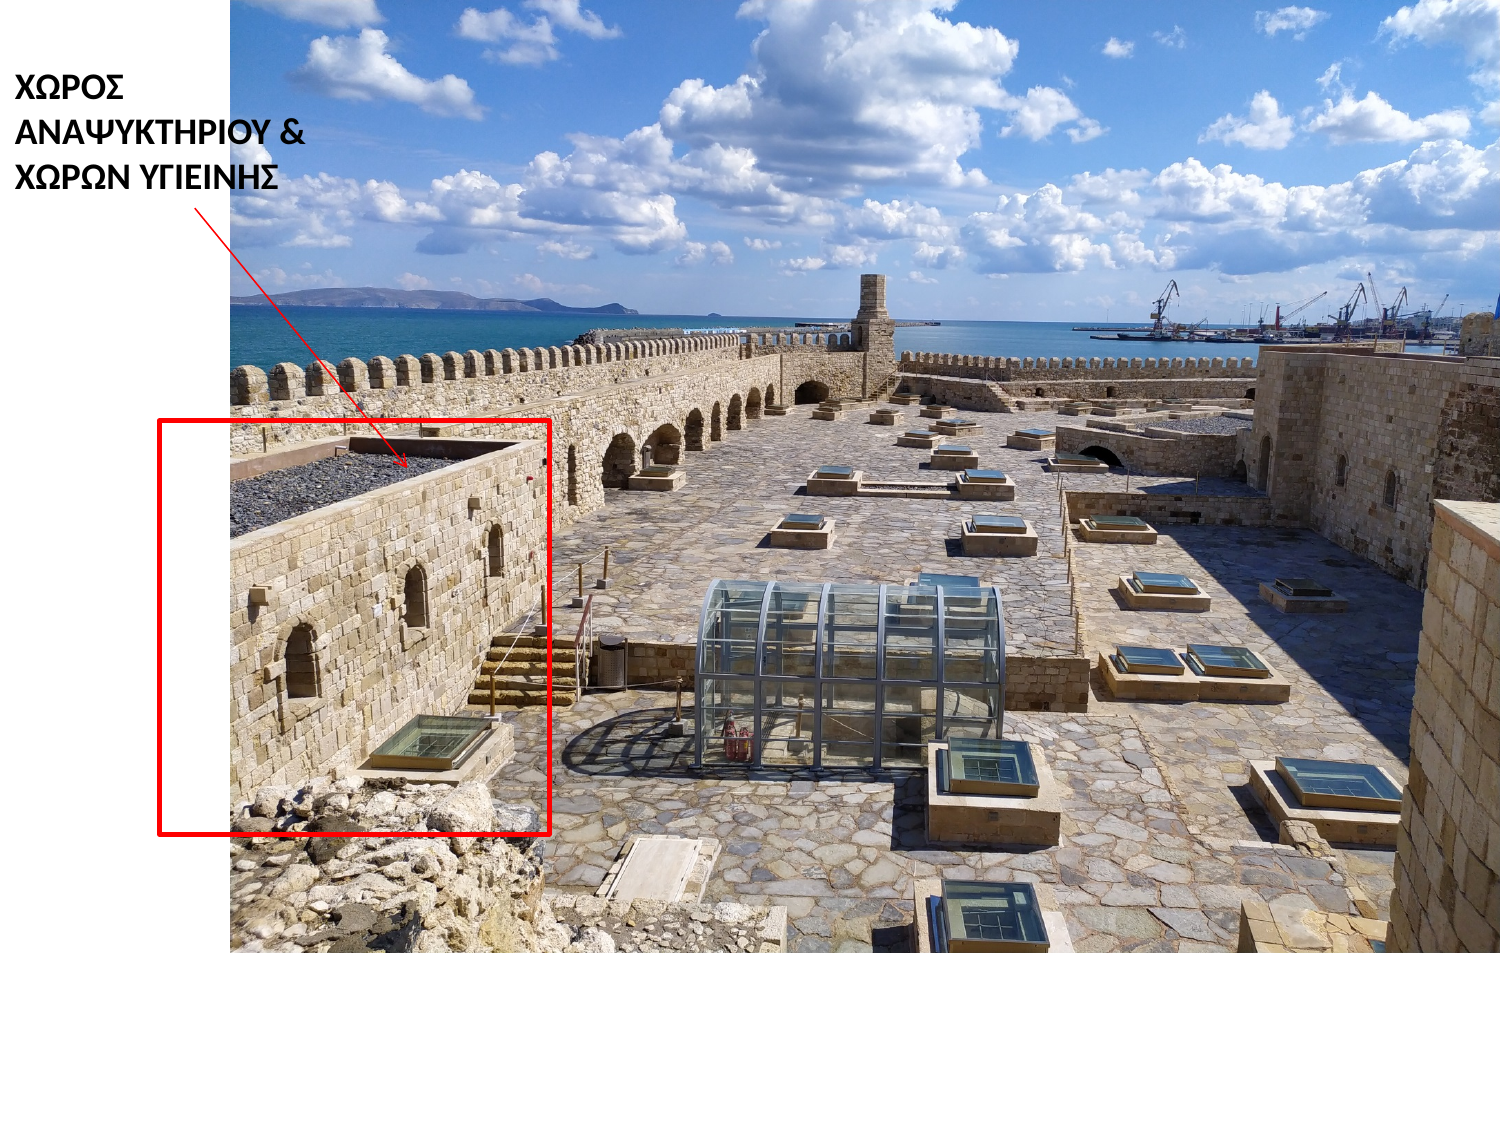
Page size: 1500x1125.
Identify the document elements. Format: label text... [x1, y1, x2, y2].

picture [229, 0, 1500, 953]
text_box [194, 207, 408, 469]
text_box ΧΩΡΟΣ ΑΝΑΨΥΚΤΗΡΙΟΥ & ΧΩΡΩΝ ΥΓΙΕΙΝΗΣ [0, 54, 224, 205]
text_box [157, 419, 224, 836]
